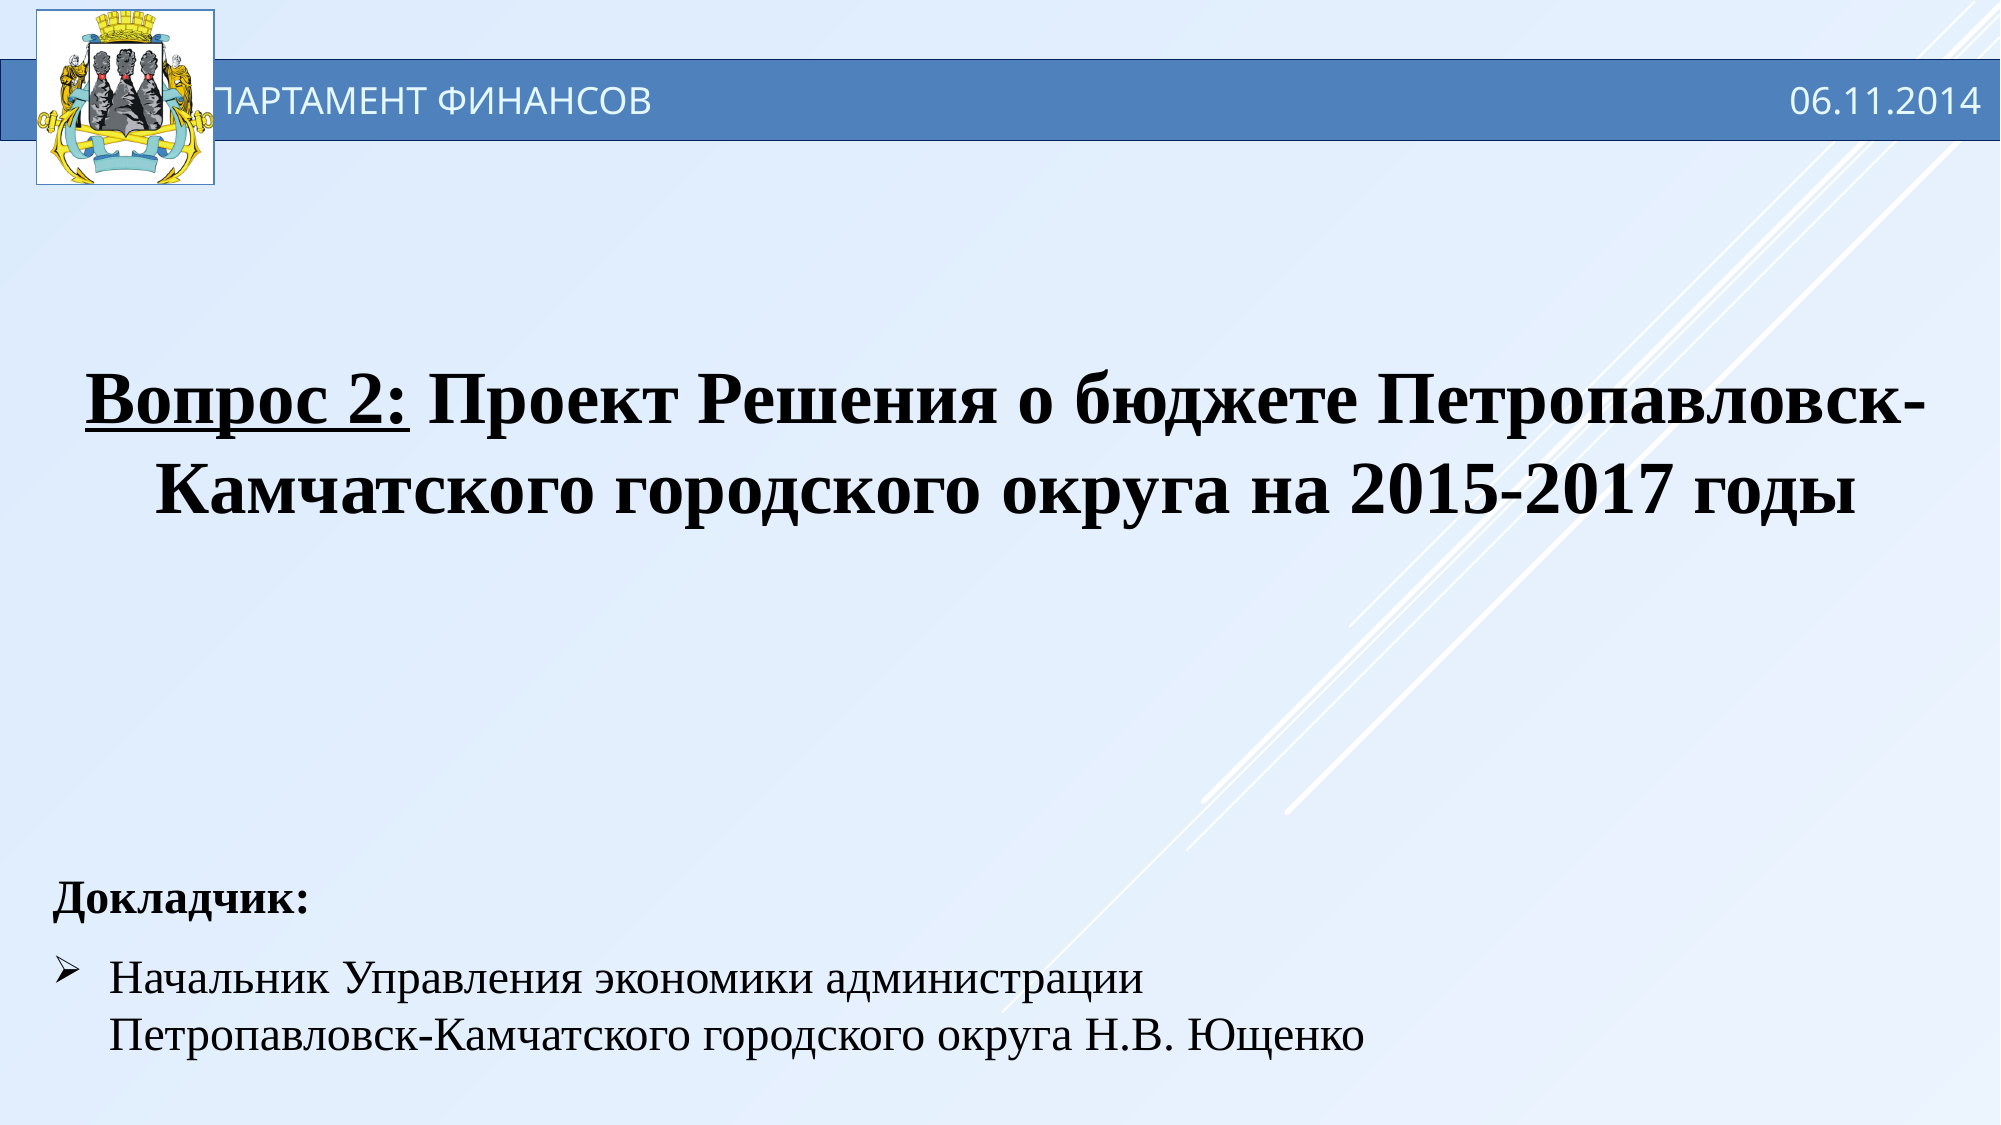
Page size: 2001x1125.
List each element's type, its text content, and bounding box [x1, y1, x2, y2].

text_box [0, 10, 2000, 184]
title Вопрос 2: Проект Решения о бюджете Петропавловск-Камчатского городского округа на 2015-2017 годы [37, 259, 1976, 537]
subtitle Докладчик: Начальник Управления экономики администрации Петропавловск-Камчатского городского округа Н.В. Ющенко [37, 858, 1405, 1101]
